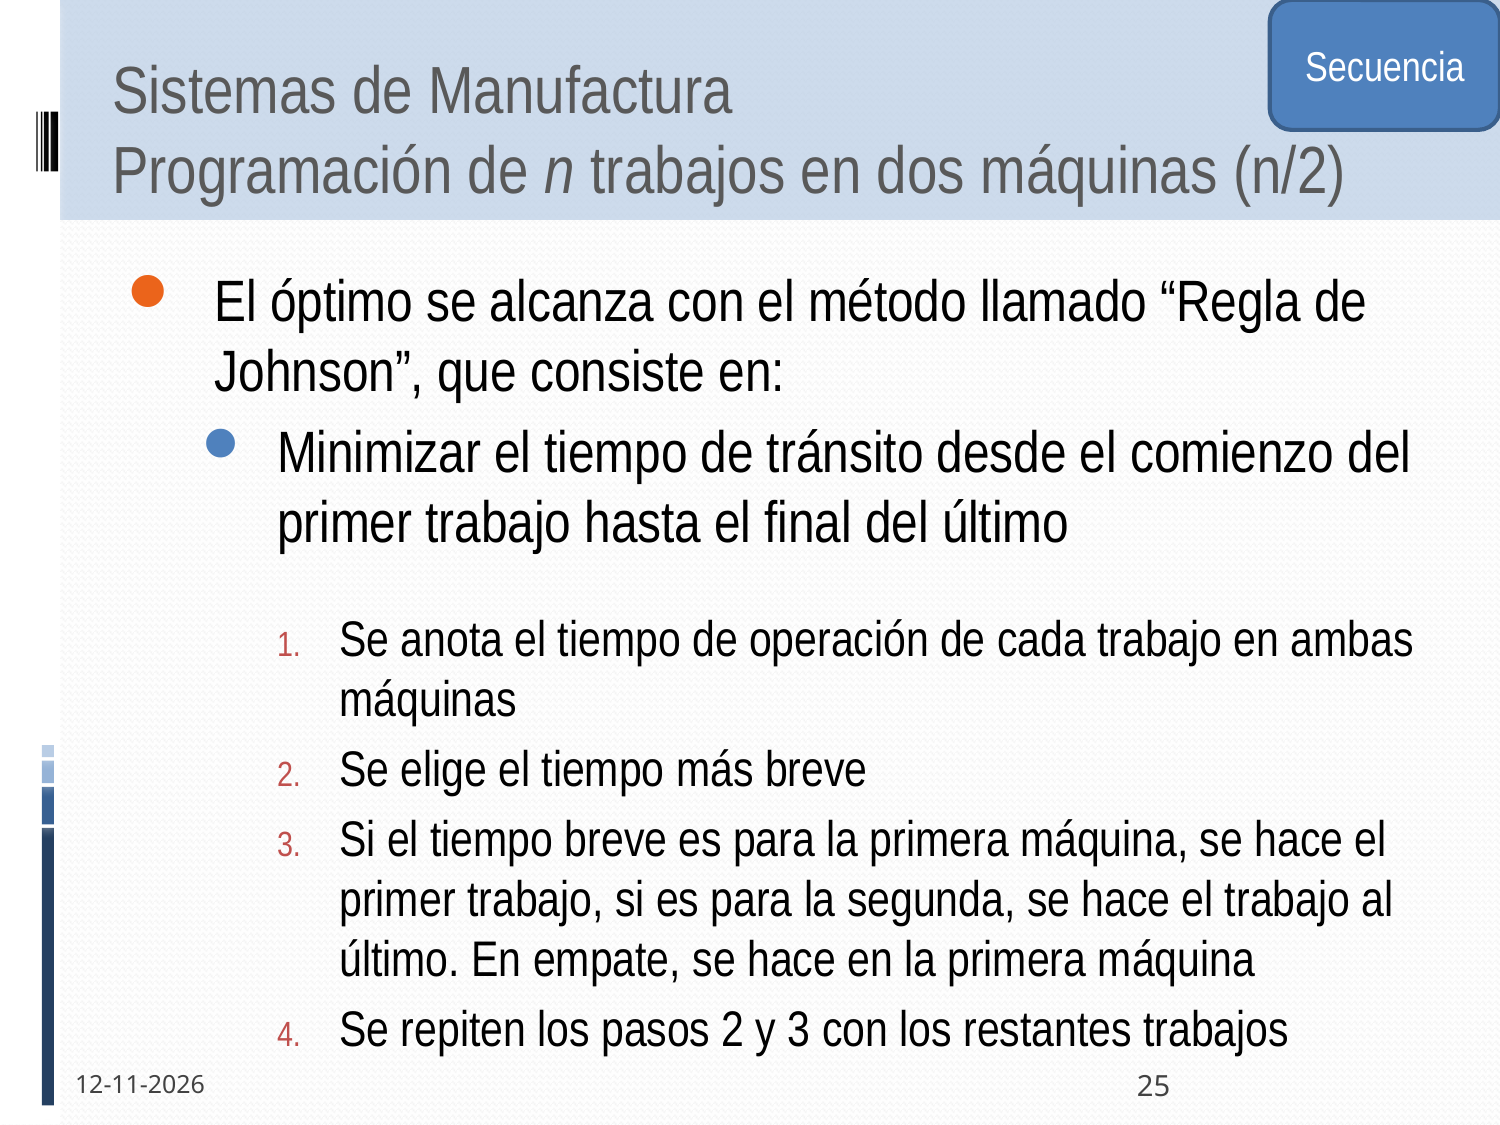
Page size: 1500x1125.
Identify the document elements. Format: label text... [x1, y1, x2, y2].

list El óptimo se alcanza con el método llamado “Regla de Johnson”, que consiste en: Minimizar el tiempo de tránsito desde el comienzo del primer trabajo hasta el final del último Se anota el tiempo de operación de cada trabajo en ambas máquinas Se elige el tiempo más breve Si el tiempo breve es para la primera máquina, se hace el primer trabajo, si es para la segunda, se hace el trabajo al último. En empate, se hace en la primera máquina Se repiten los pasos 2 y 3 con los restantes trabajos [111, 255, 1436, 1038]
slide_number 25 [1045, 1046, 1171, 1107]
text_box Secuencia [1267, 0, 1500, 132]
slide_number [75, 1042, 243, 1103]
title Sistemas de Manufactura Programación de n trabajos en dos máquinas (n/2) [111, 18, 1436, 207]
